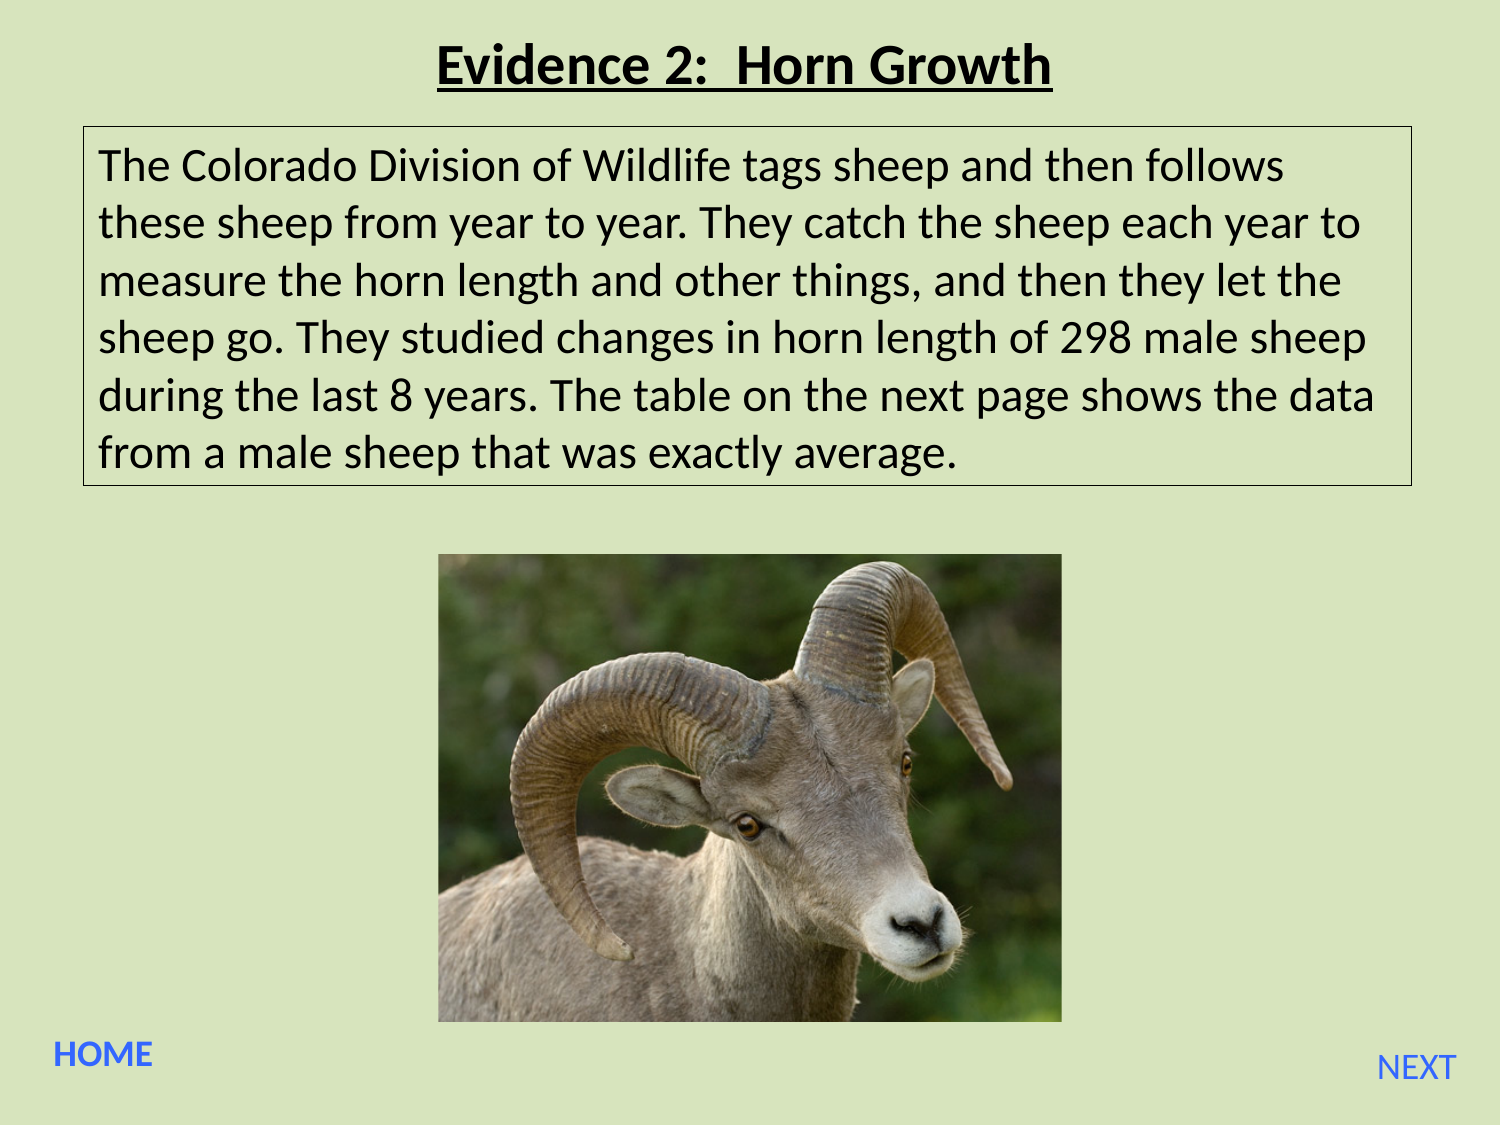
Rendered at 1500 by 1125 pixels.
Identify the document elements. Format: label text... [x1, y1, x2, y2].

picture [438, 553, 1062, 1022]
text_box The Colorado Division of Wildlife tags sheep and then follows these sheep from year to year. They catch the sheep each year to measure the horn length and other things, and then they let the sheep go. They studied changes in horn length of 298 male sheep during the last 8 years. The table on the next page shows the data from a male sheep that was exactly average. [83, 126, 1412, 486]
text_box HOME [38, 1021, 206, 1082]
text_box NEXT [1362, 1034, 1473, 1095]
text_box Evidence 2: Horn Growth [422, 18, 1068, 104]
